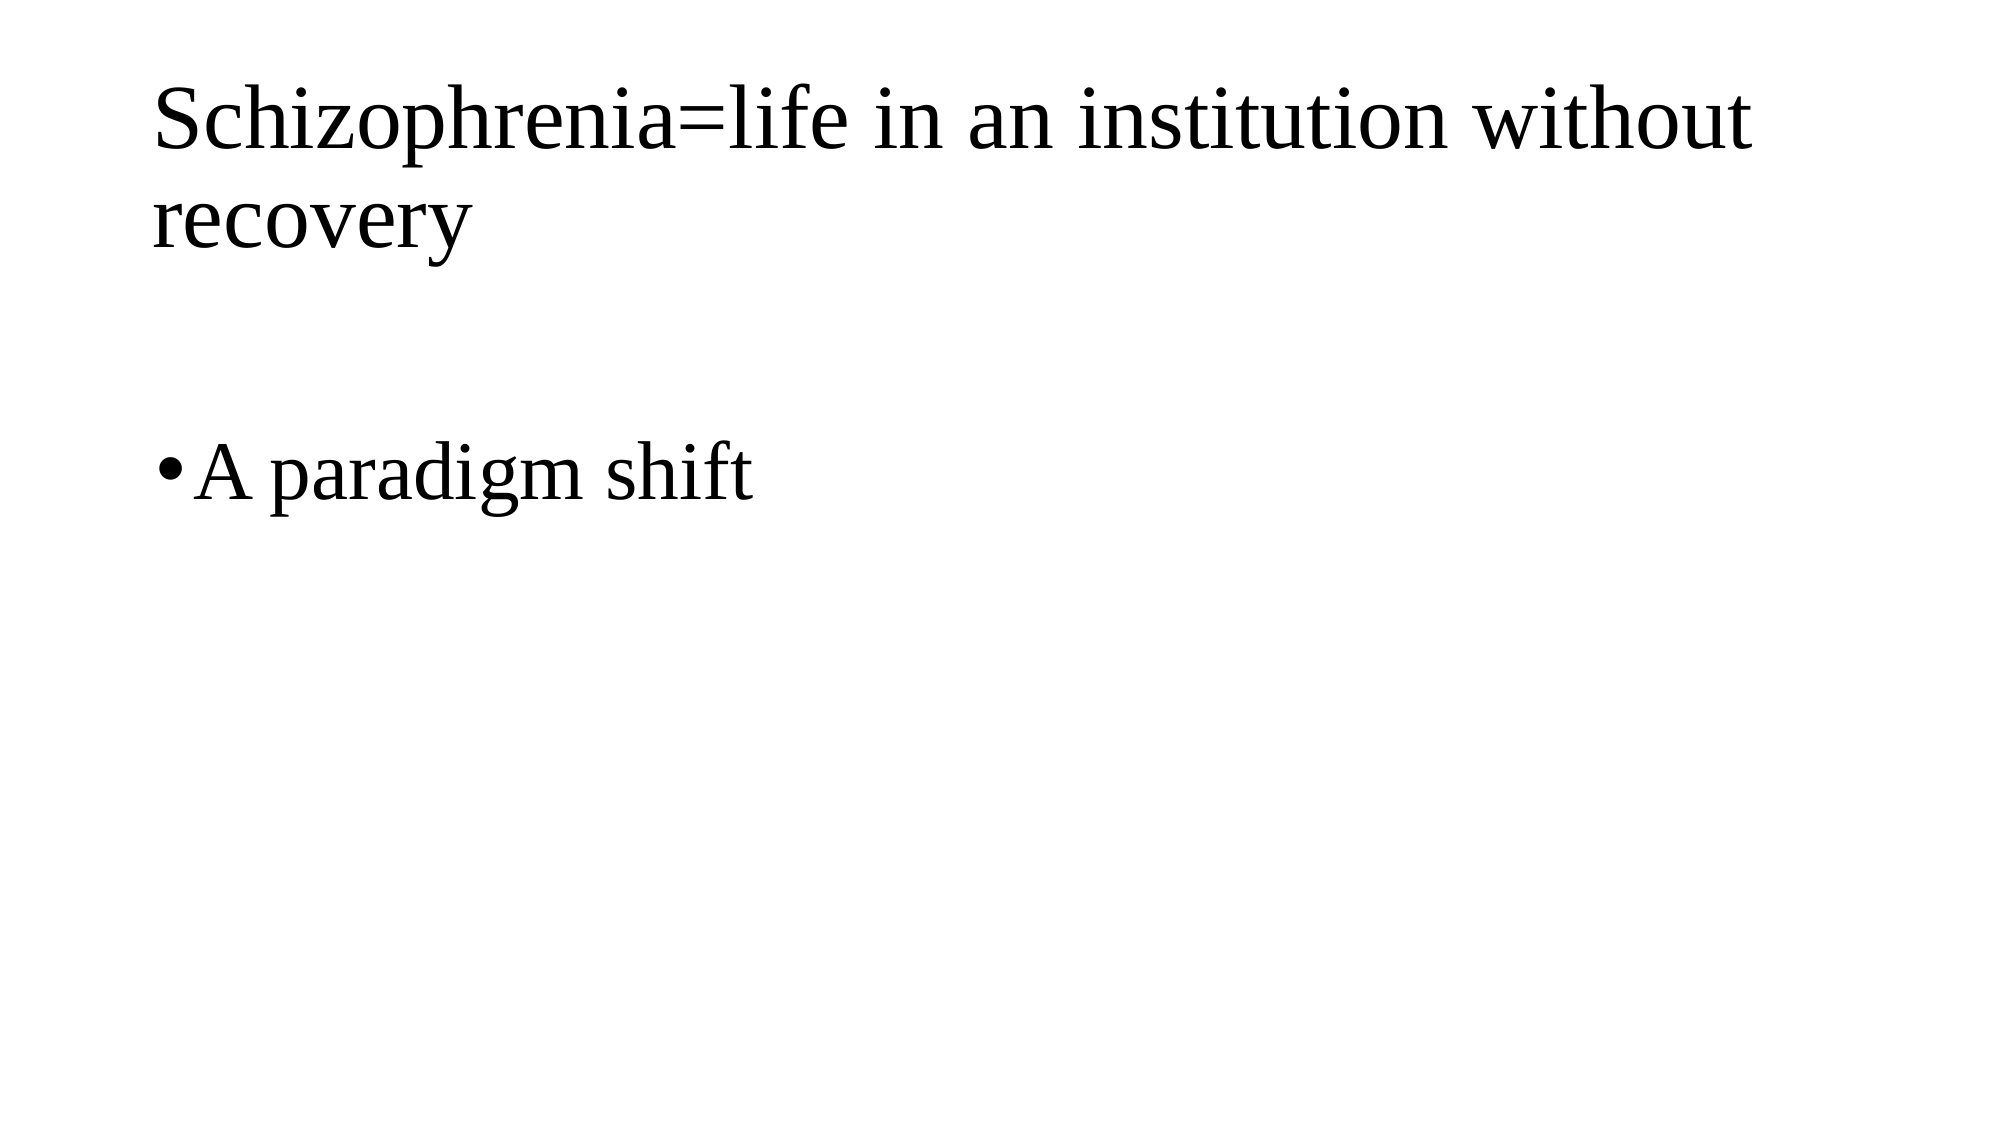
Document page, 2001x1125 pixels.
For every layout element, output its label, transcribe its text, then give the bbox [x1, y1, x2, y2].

list A paradigm shift [141, 299, 1867, 1014]
title Schizophrenia=life in an institution without recovery [137, 59, 1863, 278]
